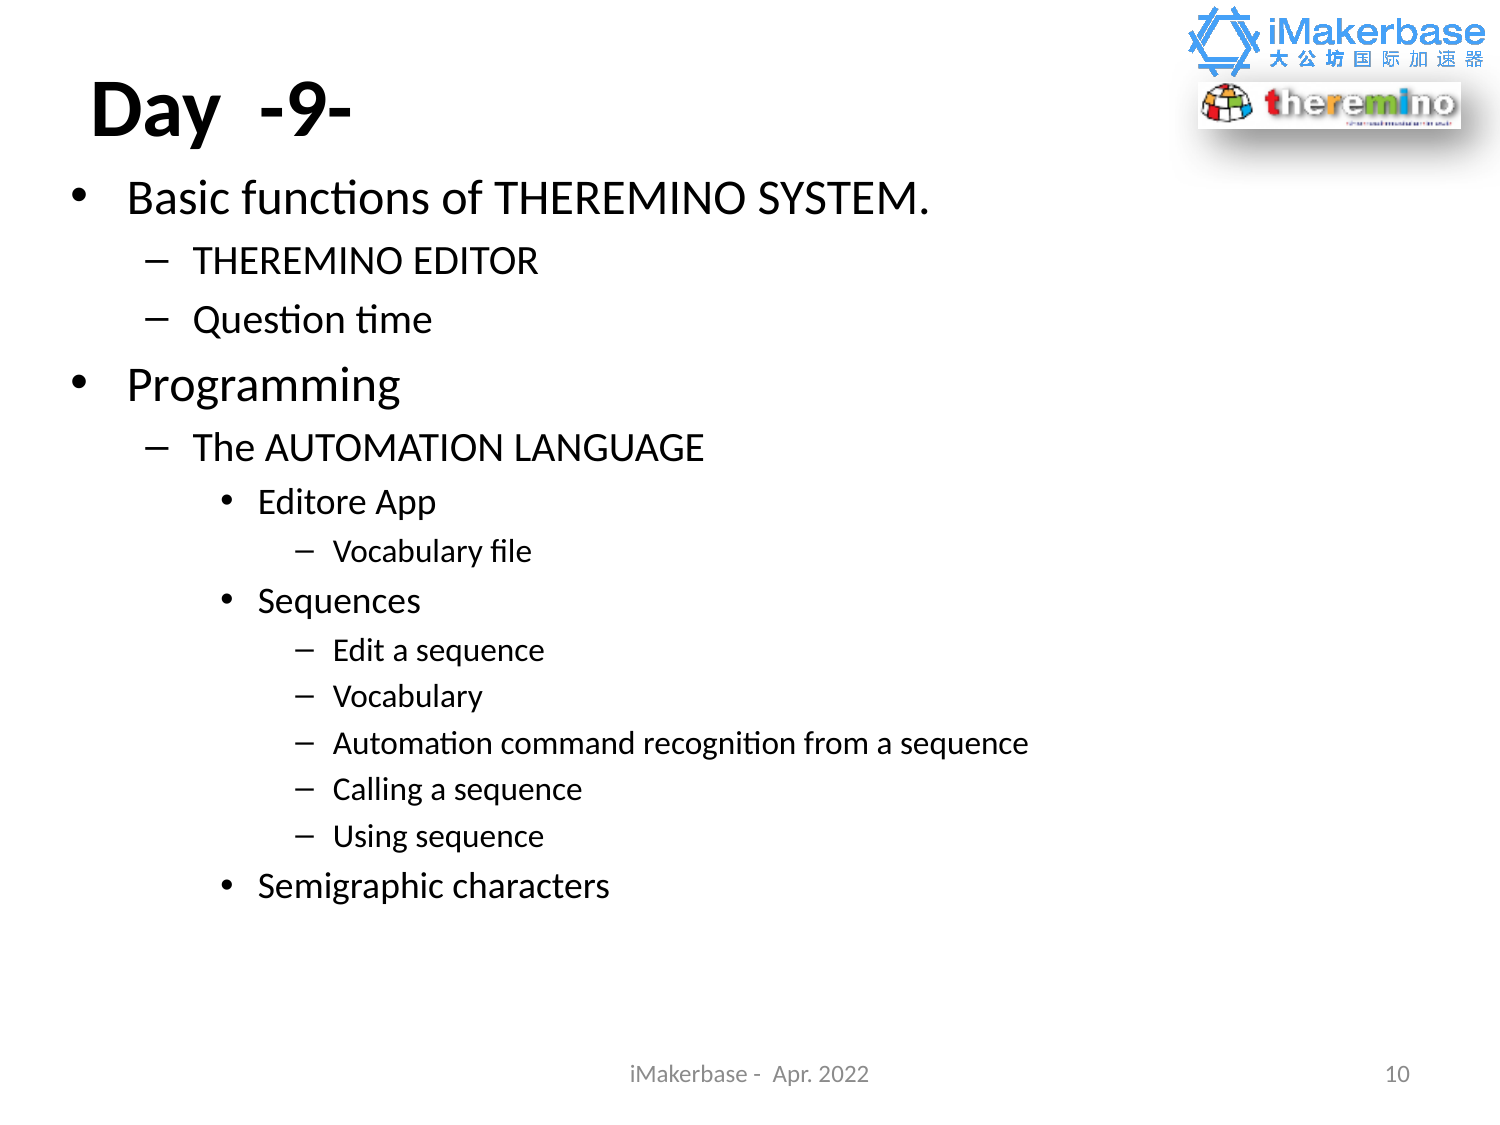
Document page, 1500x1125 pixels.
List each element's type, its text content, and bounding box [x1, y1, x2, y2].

footer iMakerbase - Apr. 2022 [512, 1076, 988, 1103]
slide_number 10 [1074, 1042, 1425, 1103]
picture [1188, 5, 1485, 78]
title Day -9- [75, 45, 1196, 157]
list Basic functions of THEREMINO SYSTEM. THEREMINO EDITOR Question time Programming The AUTOMATION LANGUAGE Editore App Vocabulary file Sequences Edit a sequence Vocabulary Automation command recognition from a sequence Calling a sequence Using sequence Semigraphic characters [55, 157, 1412, 1076]
picture [1198, 82, 1461, 129]
